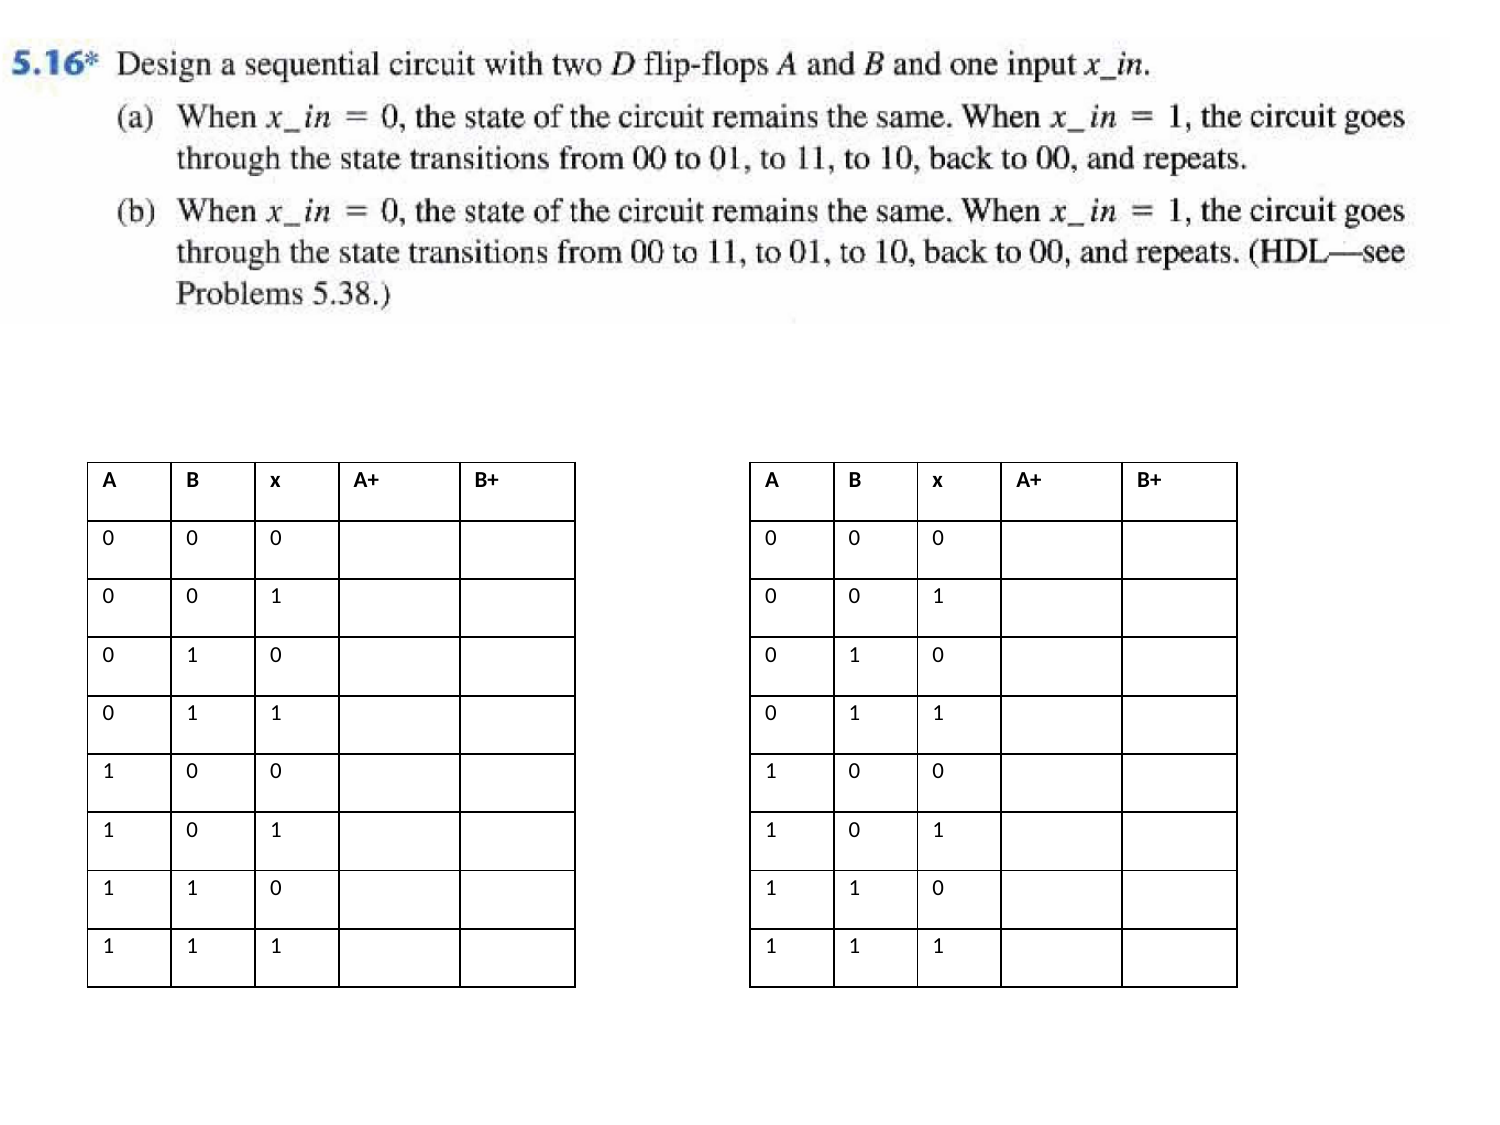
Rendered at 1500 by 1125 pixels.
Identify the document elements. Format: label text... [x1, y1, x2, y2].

table_header x [256, 463, 338, 520]
table_cell [1123, 580, 1236, 636]
table_cell 1 [88, 871, 170, 928]
table_cell 1 [918, 697, 1000, 753]
table_cell 0 [918, 755, 1000, 811]
table_cell 0 [88, 638, 170, 695]
table_cell 0 [751, 638, 833, 695]
table_cell 1 [751, 755, 833, 811]
table_cell [1123, 638, 1236, 695]
table_cell 0 [88, 697, 170, 753]
table_header A [88, 463, 170, 520]
table_cell [340, 813, 459, 870]
table_cell 0 [835, 580, 917, 636]
table_cell 1 [88, 813, 170, 870]
table_cell 0 [835, 522, 917, 578]
picture [0, 37, 1451, 324]
table_cell 1 [918, 813, 1000, 870]
table_cell 0 [918, 522, 1000, 578]
table_cell [1002, 871, 1121, 928]
table_cell 1 [256, 930, 338, 986]
table_header B+ [461, 463, 574, 520]
table_cell [1123, 871, 1236, 928]
table_cell 0 [172, 580, 254, 636]
table_cell 1 [835, 930, 917, 986]
table_cell [1123, 697, 1236, 753]
table_header B+ [1123, 463, 1236, 520]
table_cell [1002, 813, 1121, 870]
table_cell 1 [172, 638, 254, 695]
table_cell [1002, 522, 1121, 578]
table_cell [1123, 930, 1236, 986]
table_cell [340, 580, 459, 636]
table_cell [1002, 638, 1121, 695]
table_cell [461, 930, 574, 986]
table_cell 0 [256, 871, 338, 928]
table_cell [461, 638, 574, 695]
table_cell 1 [835, 697, 917, 753]
table_header B [172, 463, 254, 520]
table_cell [461, 522, 574, 578]
table_cell 0 [256, 755, 338, 811]
table_cell [340, 697, 459, 753]
table_header A [751, 463, 833, 520]
table_cell [461, 580, 574, 636]
table_cell [340, 638, 459, 695]
table_cell 0 [835, 755, 917, 811]
table_cell 1 [751, 930, 833, 986]
table_cell [340, 755, 459, 811]
table_cell 1 [88, 930, 170, 986]
table_cell 0 [751, 697, 833, 753]
table_cell 1 [256, 580, 338, 636]
table_cell [1002, 697, 1121, 753]
table_cell 0 [88, 522, 170, 578]
table_cell 1 [751, 813, 833, 870]
table_cell [340, 930, 459, 986]
table_cell 1 [751, 871, 833, 928]
table_cell 1 [835, 638, 917, 695]
table_header A+ [1002, 463, 1121, 520]
table_cell 0 [918, 871, 1000, 928]
table_cell [1123, 522, 1236, 578]
table_cell 1 [256, 697, 338, 753]
table_cell [1002, 580, 1121, 636]
table_header A+ [340, 463, 459, 520]
table_cell 0 [88, 580, 170, 636]
table_cell [461, 755, 574, 811]
table_cell 0 [172, 755, 254, 811]
table_cell [1002, 930, 1121, 986]
table_cell [1123, 755, 1236, 811]
table_cell 1 [88, 755, 170, 811]
table_header B [835, 463, 917, 520]
table_cell 1 [172, 871, 254, 928]
table_cell 1 [918, 580, 1000, 636]
table_cell 1 [256, 813, 338, 870]
table_cell 0 [751, 580, 833, 636]
table_cell [340, 522, 459, 578]
table_cell 0 [172, 522, 254, 578]
table_cell 0 [256, 638, 338, 695]
table_header x [918, 463, 1000, 520]
table_cell 0 [918, 638, 1000, 695]
table_cell [461, 871, 574, 928]
table_cell 0 [751, 522, 833, 578]
table_cell 0 [172, 813, 254, 870]
table_cell 0 [835, 813, 917, 870]
table_cell 0 [256, 522, 338, 578]
table_cell 1 [918, 930, 1000, 986]
table_cell [1123, 813, 1236, 870]
table_cell [1002, 755, 1121, 811]
table_cell 1 [172, 930, 254, 986]
table_cell [461, 813, 574, 870]
table_cell 1 [172, 697, 254, 753]
table_cell 1 [835, 871, 917, 928]
table_cell [340, 871, 459, 928]
table_cell [461, 697, 574, 753]
